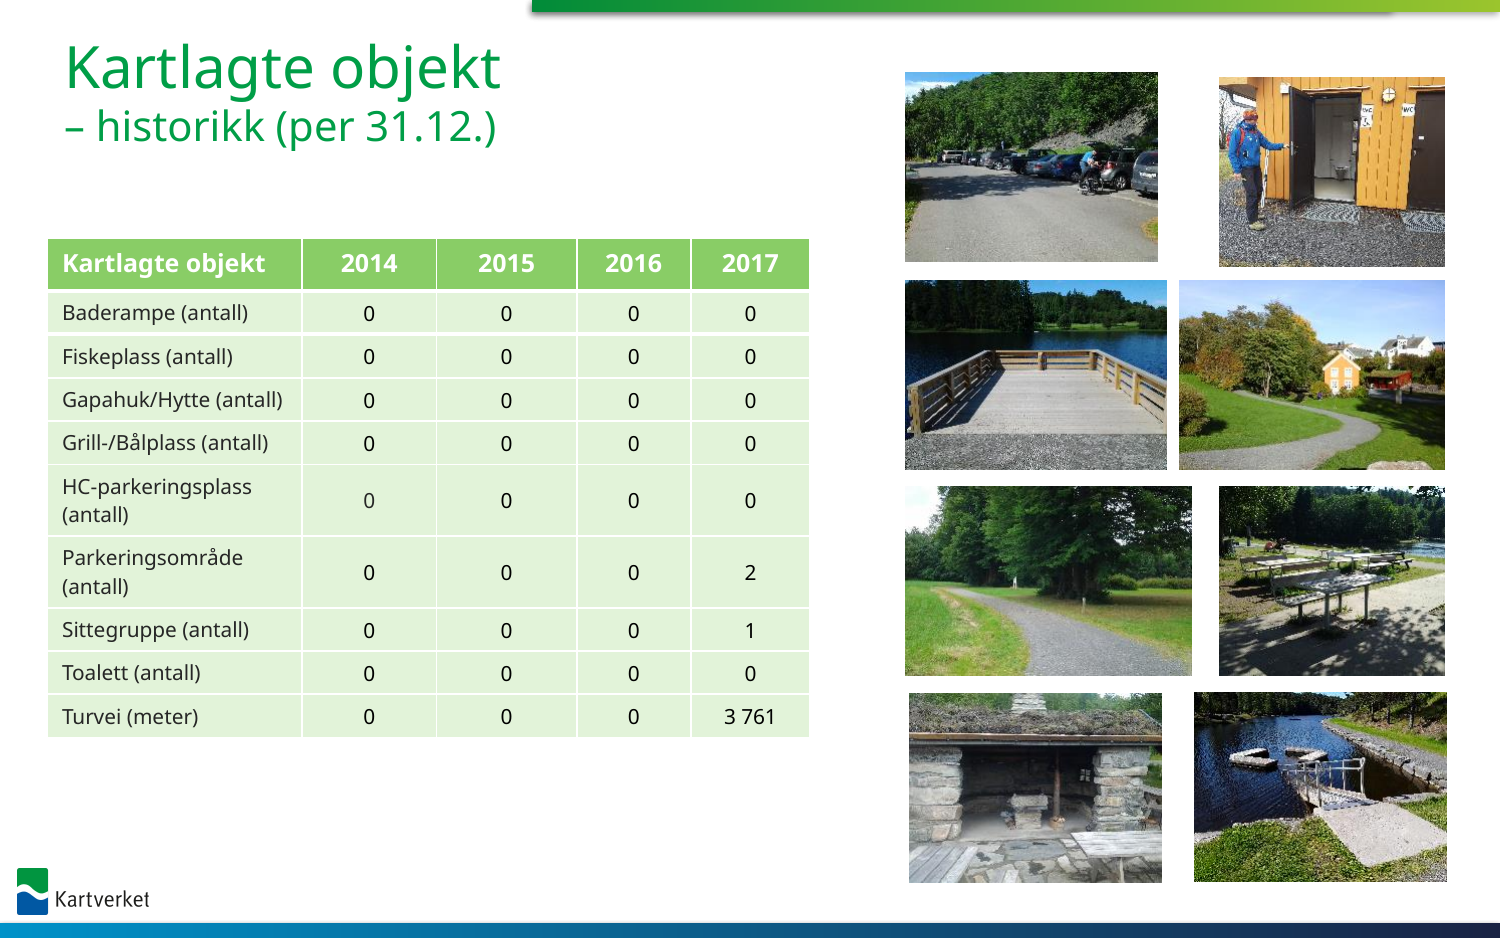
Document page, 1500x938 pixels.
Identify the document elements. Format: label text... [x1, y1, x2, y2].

table_cell 0 [578, 379, 690, 420]
picture [1194, 692, 1448, 882]
table_cell 0 [692, 465, 809, 535]
table_cell 0 [437, 293, 576, 332]
table_cell 0 [578, 695, 690, 737]
table_cell 0 [578, 336, 690, 377]
table_cell 0 [692, 293, 809, 332]
table_cell Gapahuk/Hytte (antall) [48, 379, 301, 420]
table_header 2016 [578, 239, 690, 289]
table_cell 0 [303, 537, 436, 607]
table_cell Grill-/Bålplass (antall) [48, 422, 301, 464]
table_cell 0 [437, 465, 576, 535]
table_cell 0 [578, 652, 690, 693]
table_cell 0 [303, 652, 436, 693]
table_cell 0 [303, 379, 436, 420]
table_cell 0 [303, 465, 436, 535]
table_cell 0 [303, 609, 436, 650]
table_cell Turvei (meter) [48, 695, 301, 737]
table_cell Baderampe (antall) [48, 293, 301, 332]
table_cell HC-parkeringsplass (antall) [48, 465, 301, 535]
table_cell 0 [578, 537, 690, 607]
table_cell 0 [578, 609, 690, 650]
table_cell 0 [437, 609, 576, 650]
table_cell 0 [692, 422, 809, 464]
table_header 2017 [692, 239, 809, 289]
table_cell 0 [692, 652, 809, 693]
table_cell 0 [437, 422, 576, 464]
table_cell Sittegruppe (antall) [48, 609, 301, 650]
table_cell 0 [578, 465, 690, 535]
table_cell 0 [303, 695, 436, 737]
table_cell 0 [303, 336, 436, 377]
picture [905, 72, 1158, 262]
picture [905, 280, 1167, 470]
table_cell 2 [692, 537, 809, 607]
table_cell 0 [578, 422, 690, 464]
table_cell 0 [578, 293, 690, 332]
table_cell 0 [437, 336, 576, 377]
table_cell 0 [437, 537, 576, 607]
table_cell 0 [692, 336, 809, 377]
table_cell 0 [437, 652, 576, 693]
table_cell 1 [692, 609, 809, 650]
picture [1219, 486, 1445, 676]
picture [1219, 77, 1445, 267]
table_header 2014 [303, 239, 436, 289]
table_header Kartlagte objekt [48, 239, 301, 289]
table_cell 0 [303, 422, 436, 464]
table_cell Parkeringsområde (antall) [48, 537, 301, 607]
table_cell 3 761 [692, 695, 809, 737]
text_box Kartlagte objekt – historikk (per 31.12.) [49, 14, 1431, 158]
picture [905, 486, 1193, 676]
table_cell 0 [437, 379, 576, 420]
picture [909, 693, 1163, 884]
table_cell Toalett (antall) [48, 652, 301, 693]
table_cell Fiskeplass (antall) [48, 336, 301, 377]
picture [1179, 280, 1445, 470]
table_cell 0 [692, 379, 809, 420]
table_cell 0 [303, 293, 436, 332]
table_header 2015 [437, 239, 576, 289]
table_cell 0 [437, 695, 576, 737]
